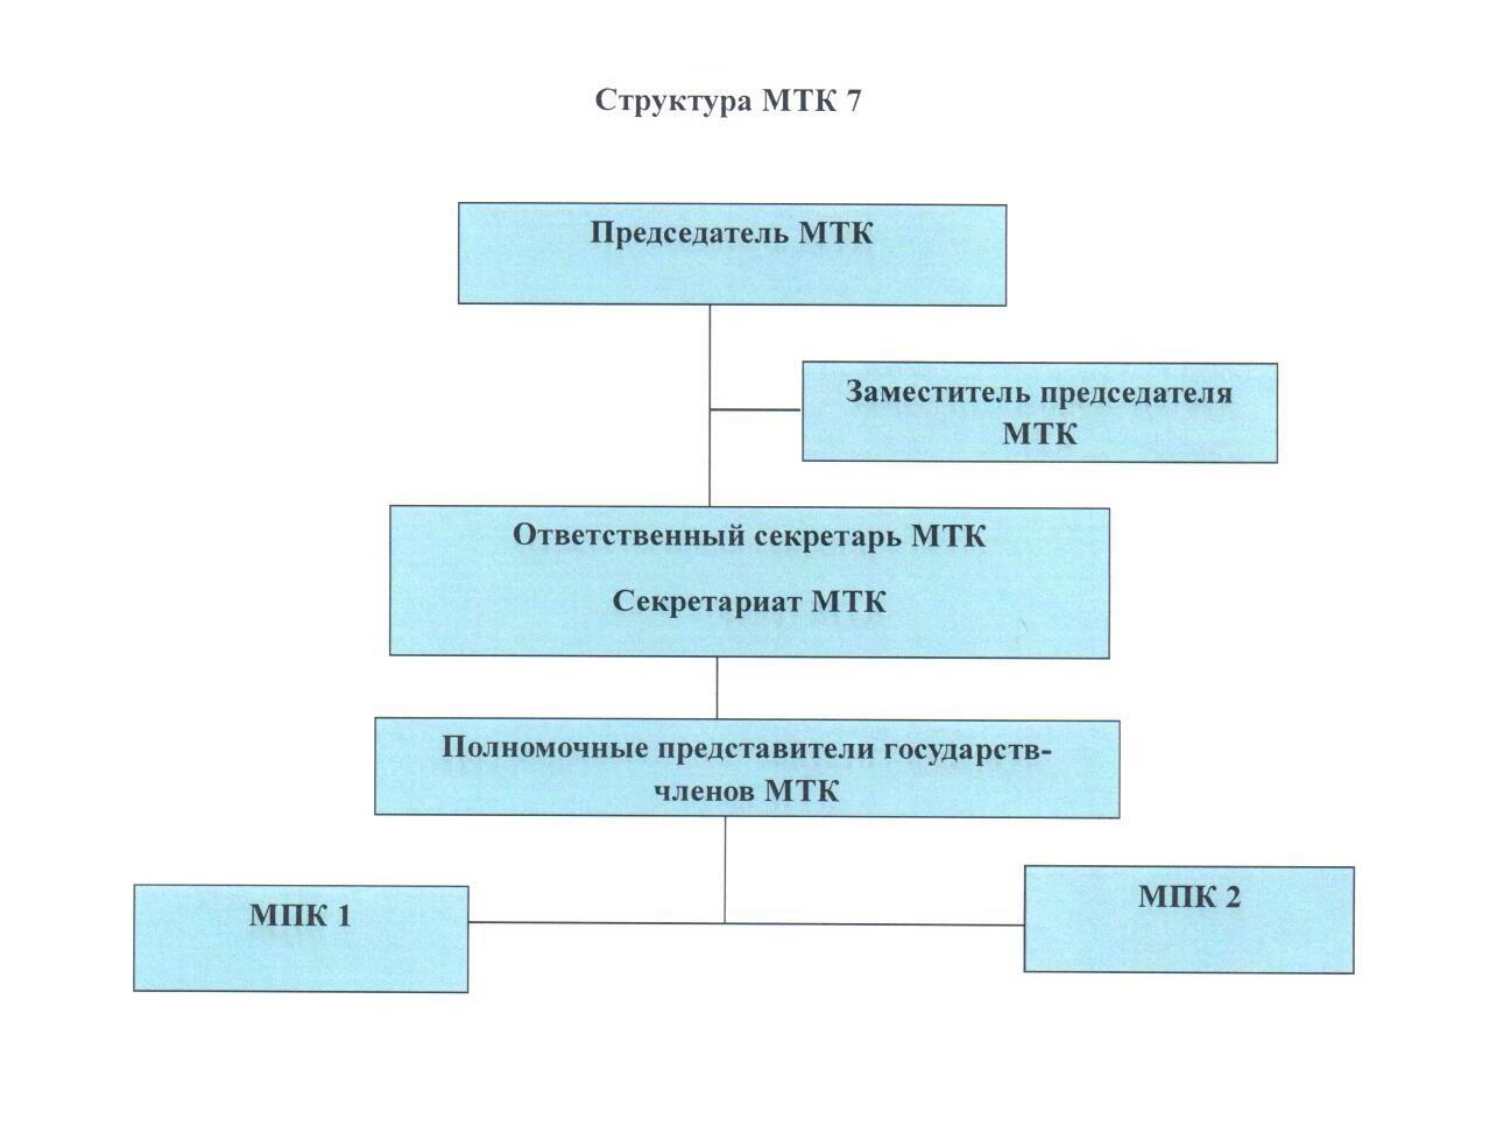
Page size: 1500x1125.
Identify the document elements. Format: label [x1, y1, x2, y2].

picture [76, 61, 1412, 1055]
title [88, 54, 1436, 1083]
